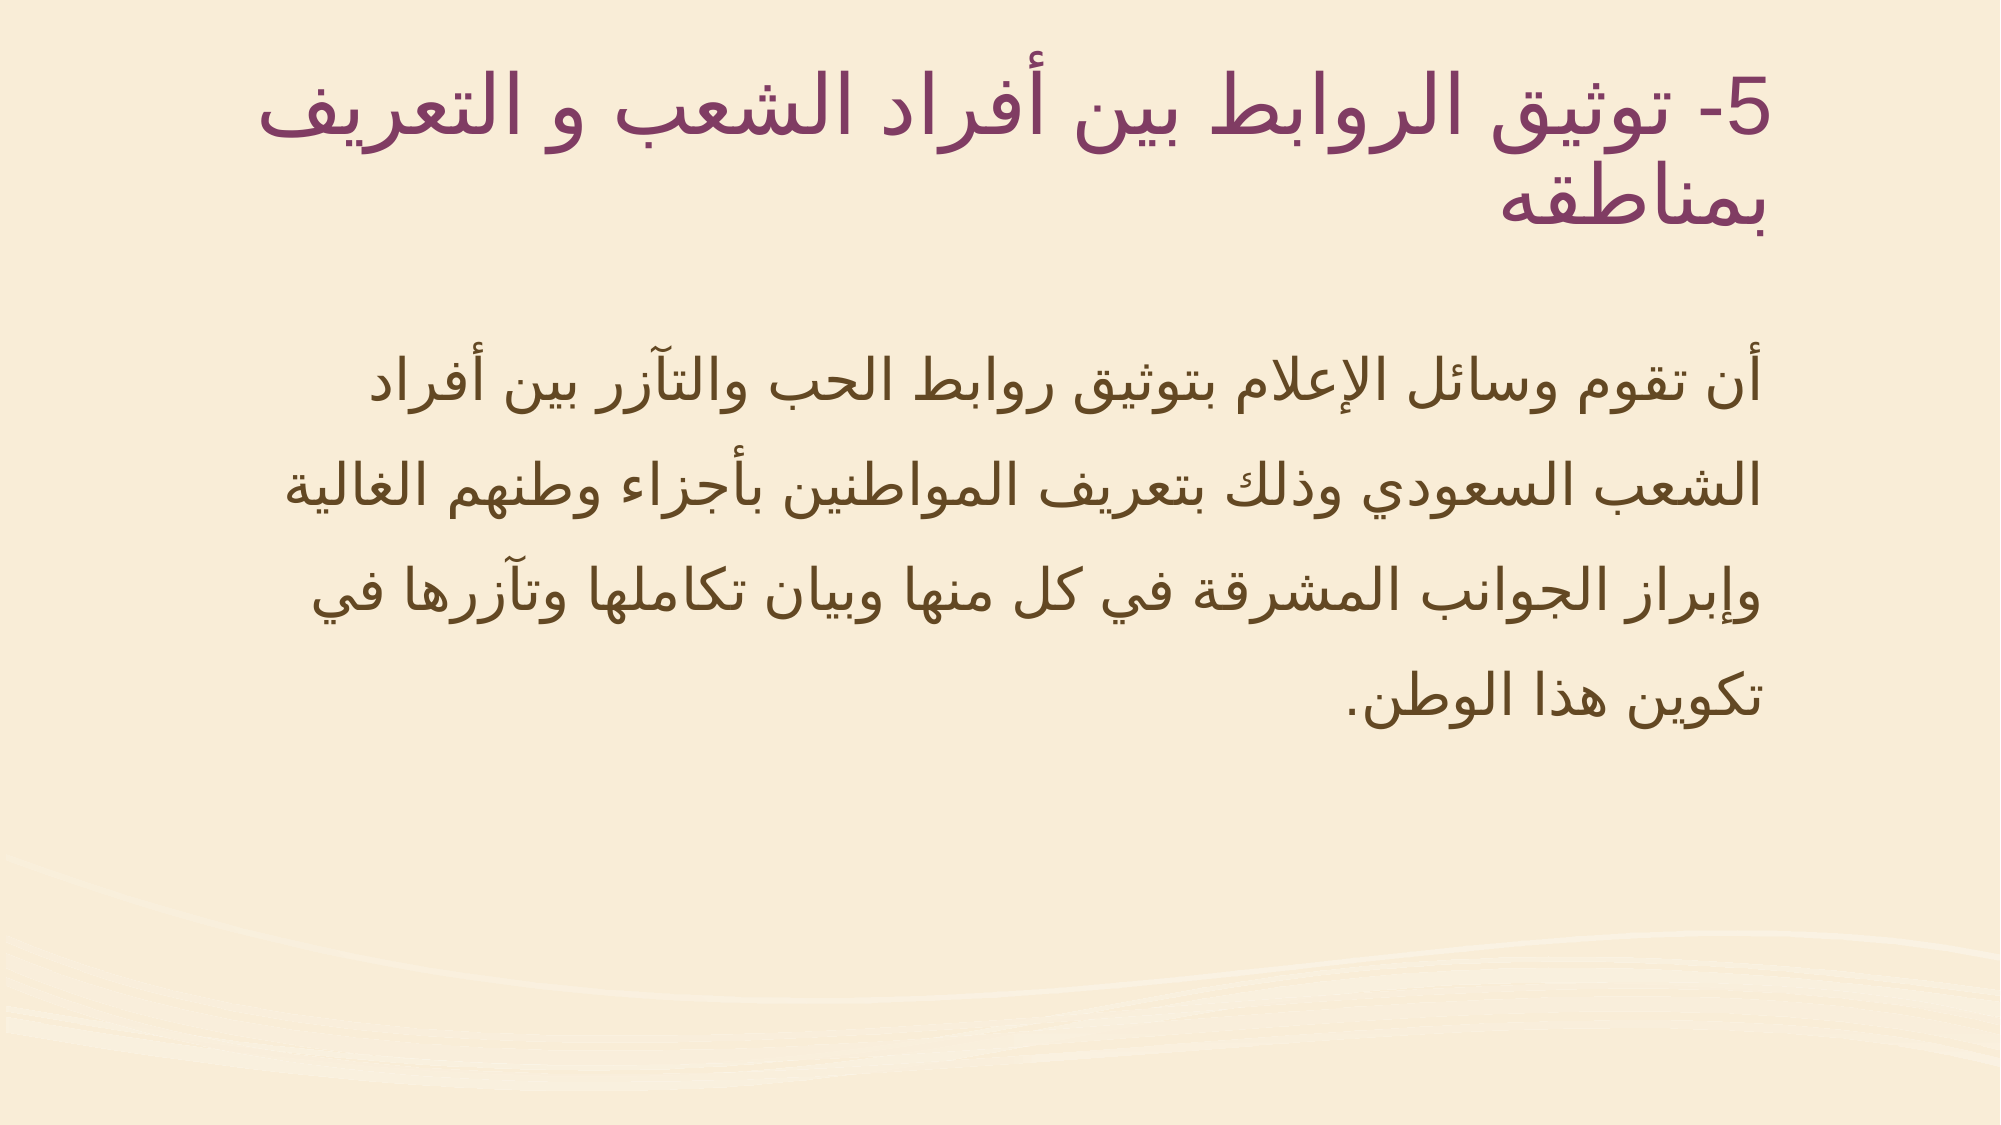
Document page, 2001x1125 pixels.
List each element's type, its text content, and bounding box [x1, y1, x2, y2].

list أن تقوم وسائل الإعلام بتوثيق روابط الحب والتآزر بين أفراد الشعب السعودي وذلك بتعريف المواطنين بأجزاء وطنهم الغالية وإبراز الجوانب المشرقة في كل منها وبيان تكاملها وتآزرها في تكوين هذا الوطن. [212, 299, 1788, 950]
title 5- توثيق الروابط بين أفراد الشعب و التعريف بمناطقه [212, 50, 1788, 250]
